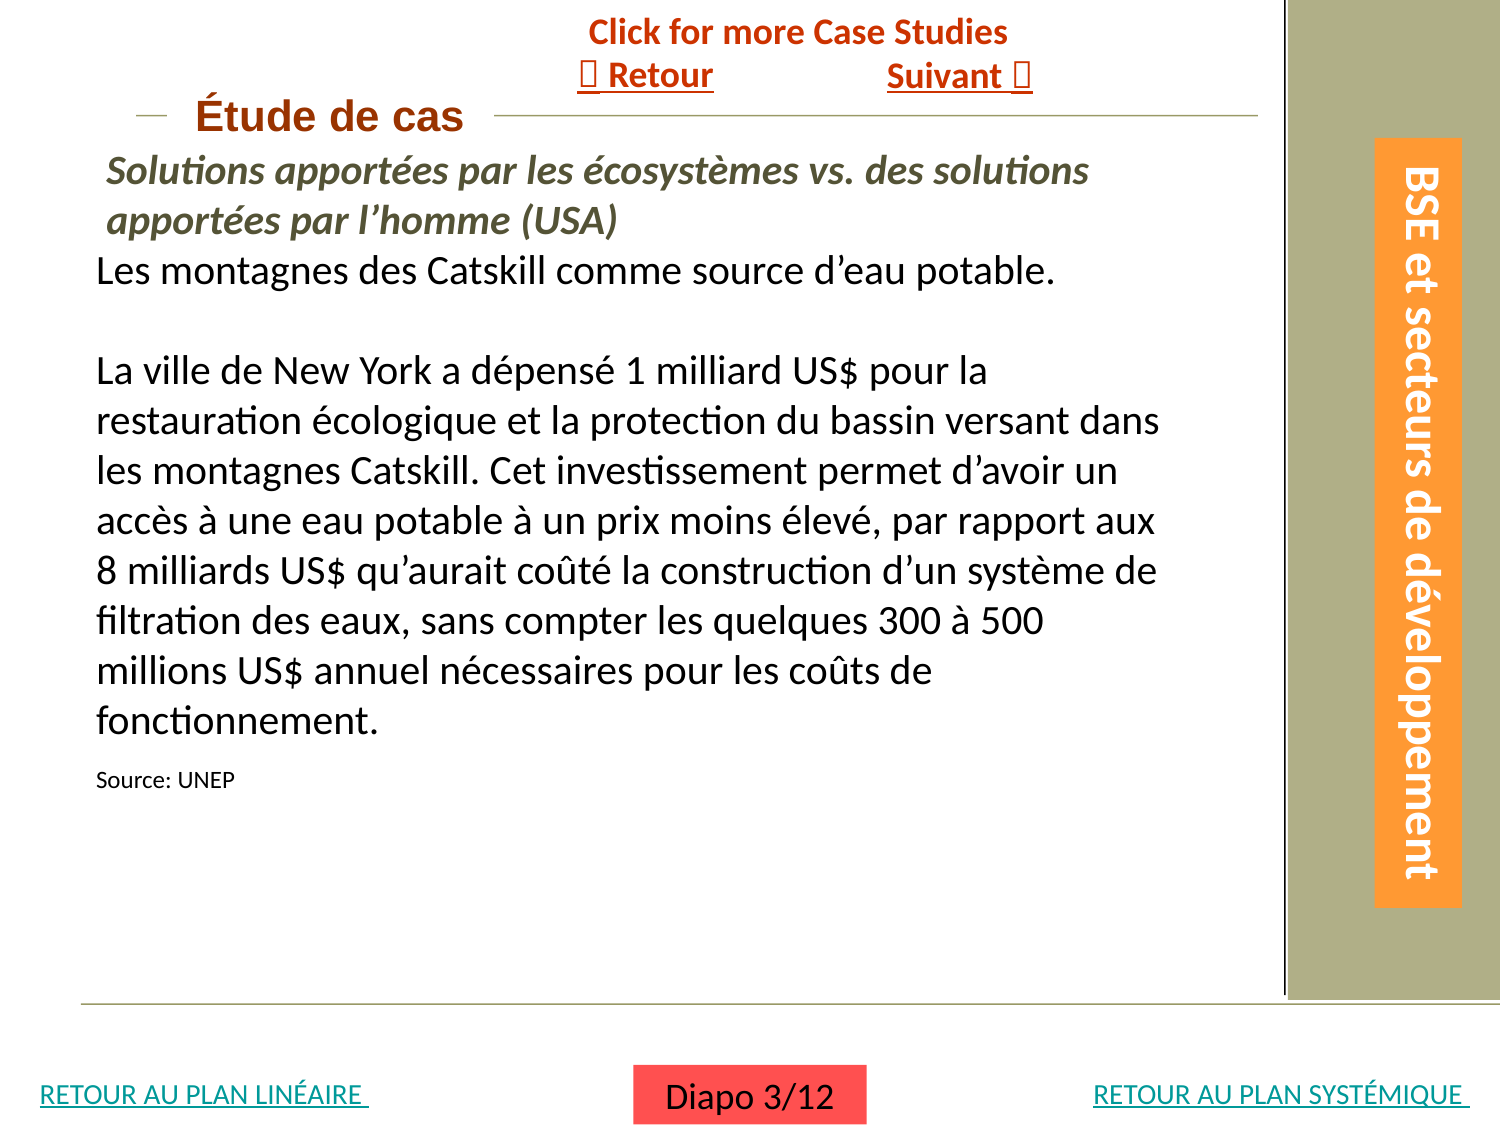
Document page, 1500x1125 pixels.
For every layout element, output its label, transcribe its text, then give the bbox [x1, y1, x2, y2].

text_box Suivant  [817, 43, 1049, 103]
text_box Click for more Case Studies [574, 0, 1062, 60]
text_box [292, 714, 1214, 865]
text_box Solutions apportées par les écosystèmes vs. des solutions apportées par l’homme (USA) [91, 135, 1273, 251]
text_box Les montagnes des Catskill comme source d’eau potable. La ville de New York a dépensé 1 milliard US$ pour la restauration écologique et la protection du bassin versant dans les montagnes Catskill. Cet investissement permet d’avoir un accès à une eau potable à un prix moins élevé, par rapport aux 8 milliards US$ qu’aurait coûté la construction d’un système de filtration des eaux, sans compter les quelques 300 à 500 millions US$ annuel nécessaires pour les coûts de fonctionnement. [81, 260, 1184, 725]
text_box RETOUR AU PLAN LINÉAIRE [27, 1063, 623, 1122]
text_box Source: UNEP [81, 756, 292, 801]
text_box Étude de cas [167, 71, 494, 135]
text_box [1287, 0, 1500, 1000]
text_box RETOUR AU PLAN SYSTÉMIQUE [819, 1063, 1482, 1122]
text_box BSE et secteurs de développement [1374, 137, 1462, 908]
text_box Diapo 3/12 [633, 1064, 867, 1125]
text_box  Retour [562, 42, 786, 103]
